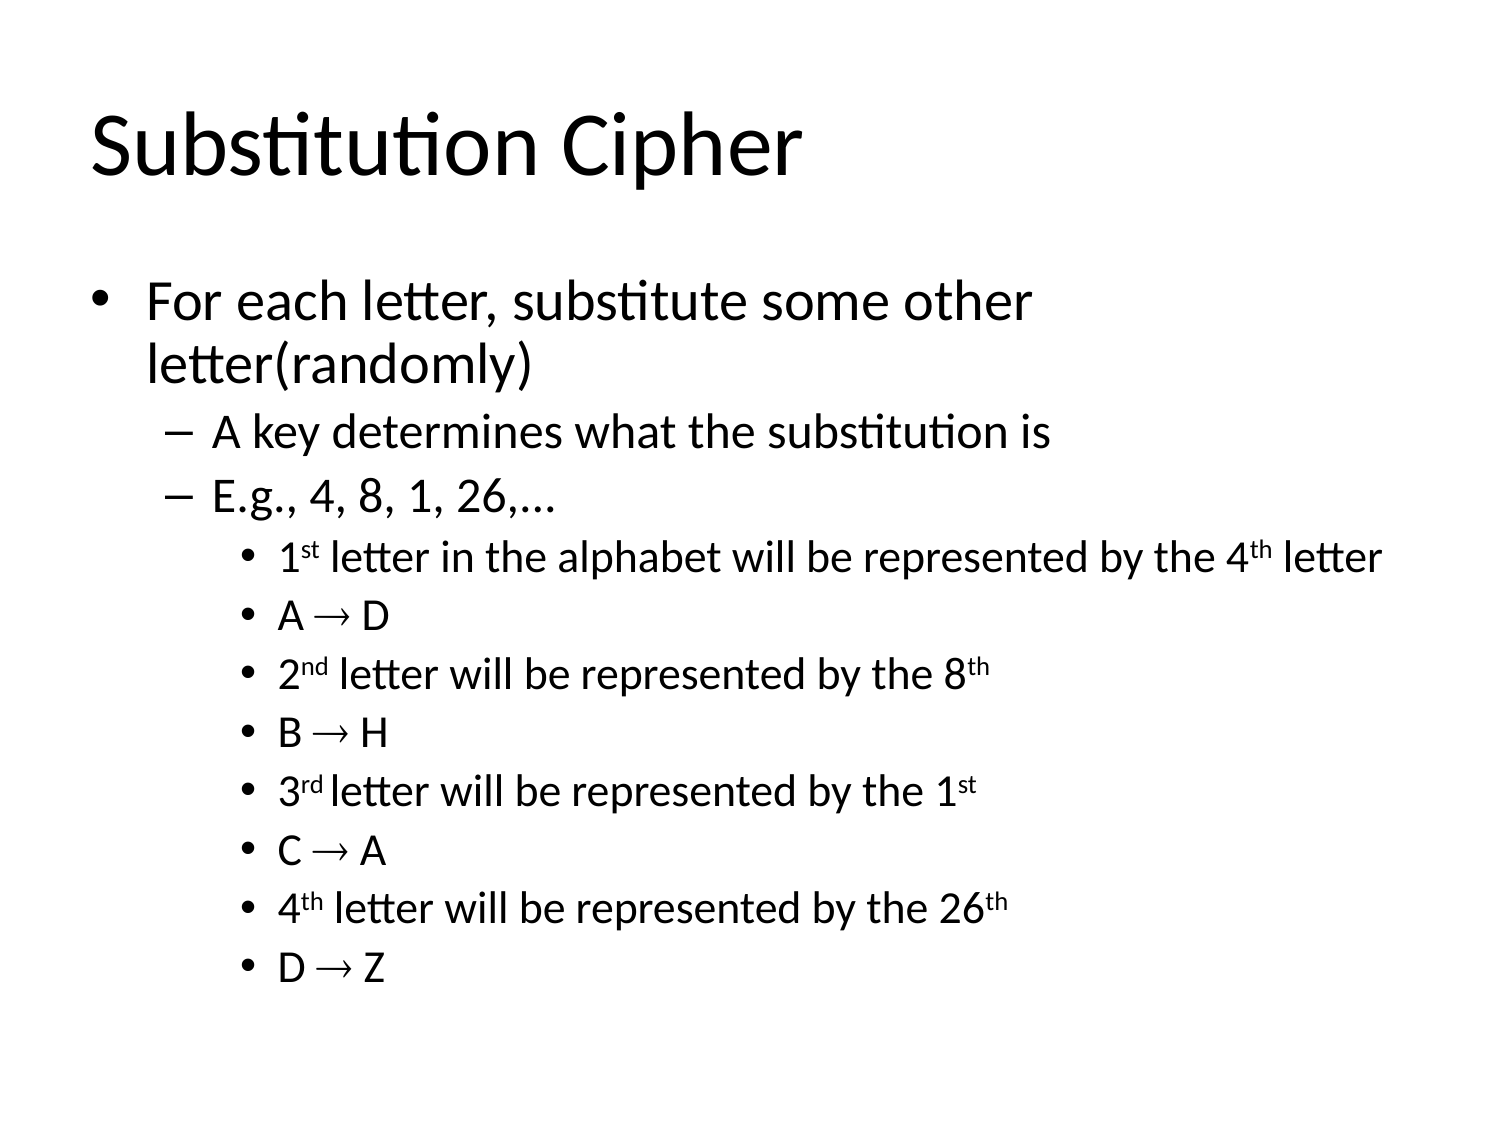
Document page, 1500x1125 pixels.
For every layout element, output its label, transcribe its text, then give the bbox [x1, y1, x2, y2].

title Substitution Cipher [75, 45, 1425, 233]
list For each letter, substitute some other letter(randomly) A key determines what the substitution is E.g., 4, 8, 1, 26,... 1st letter in the alphabet will be represented by the 4th letter A  D 2nd letter will be represented by the 8th B  H 3rd letter will be represented by the 1st C  A 4th letter will be represented by the 26th D  Z [75, 262, 1425, 1005]
